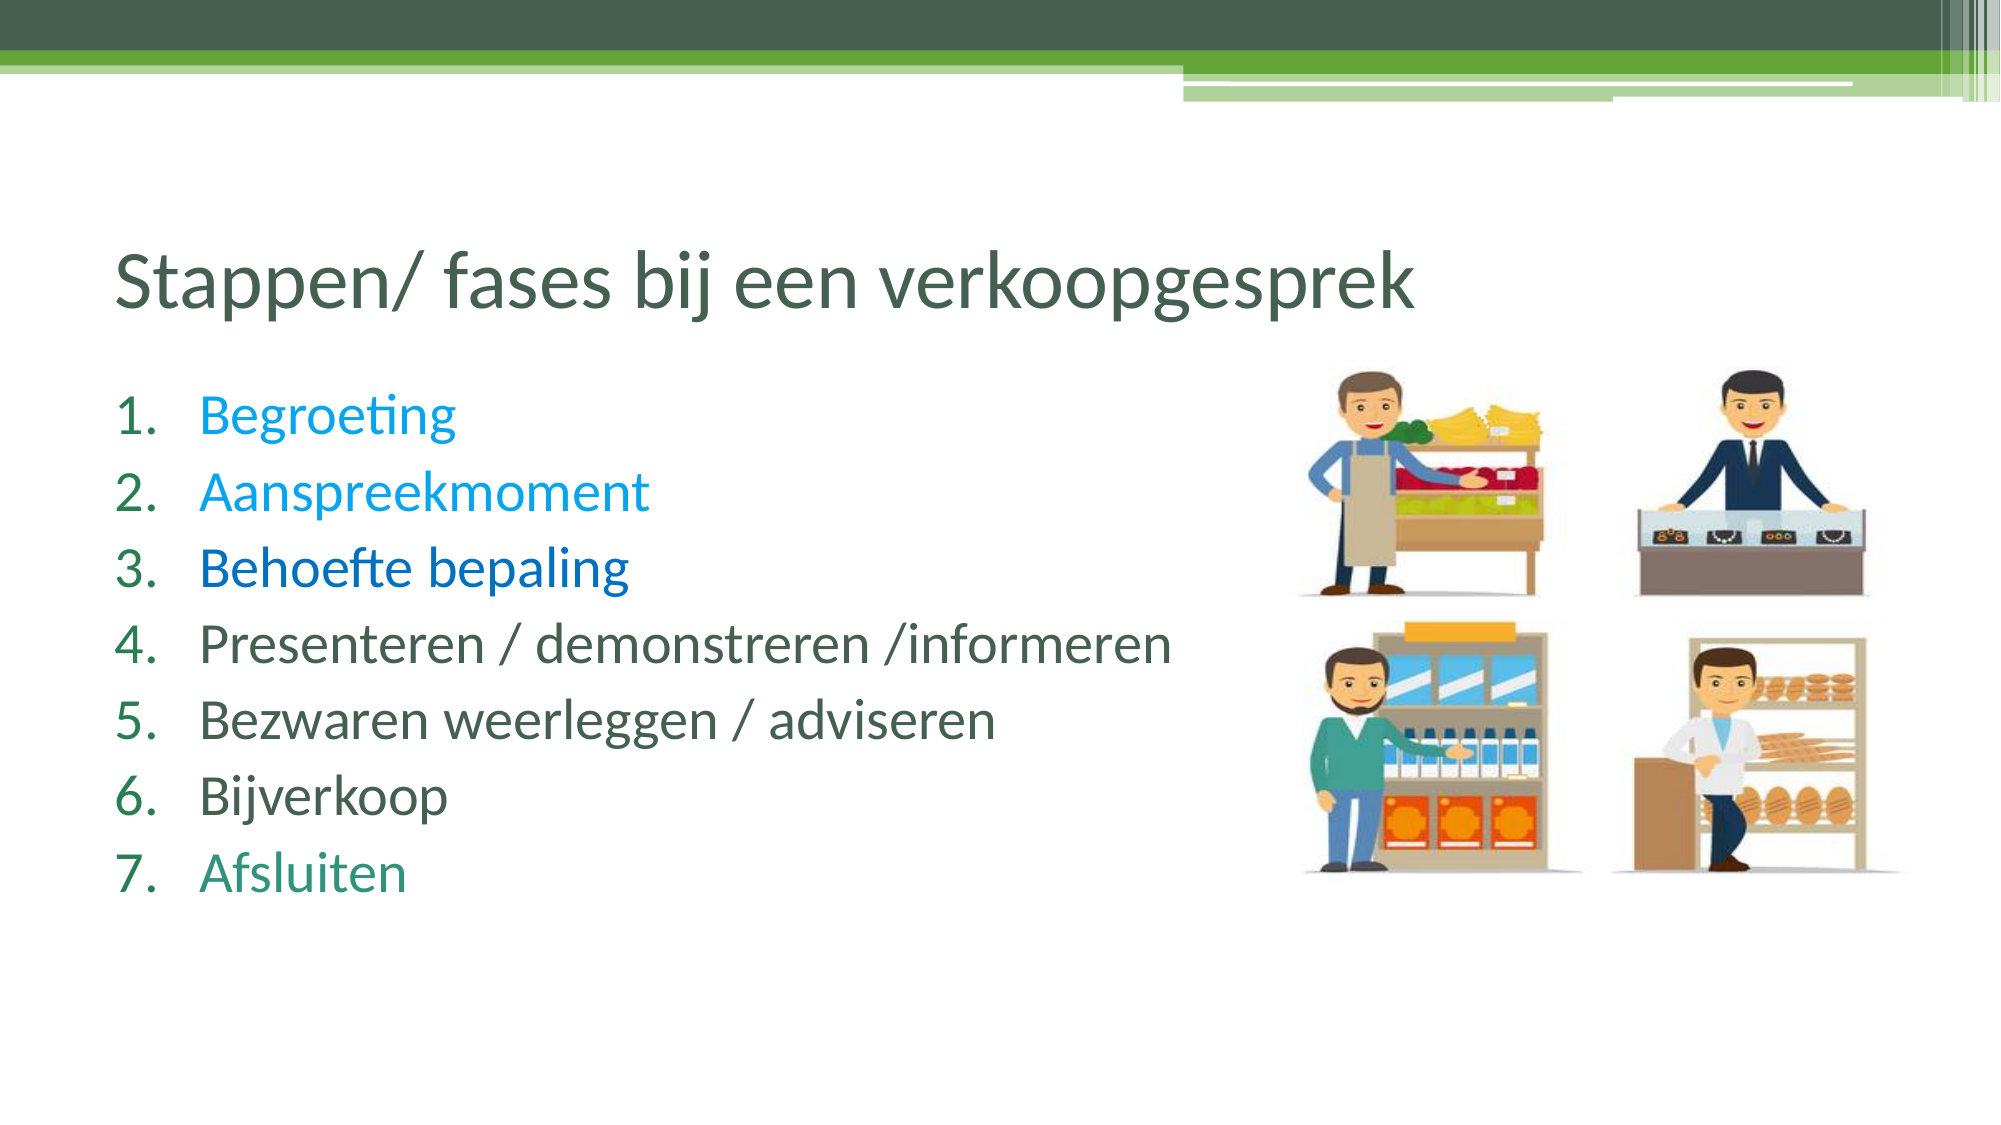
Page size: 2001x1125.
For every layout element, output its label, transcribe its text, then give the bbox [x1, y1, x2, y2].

picture [1223, 324, 1967, 920]
title Stappen/ fases bij een verkoopgesprek [99, 187, 1900, 363]
list Begroeting Aanspreekmoment Behoefte bepaling Presenteren / demonstreren /informeren Bezwaren weerleggen / adviseren Bijverkoop Afsluiten [99, 368, 1900, 1079]
